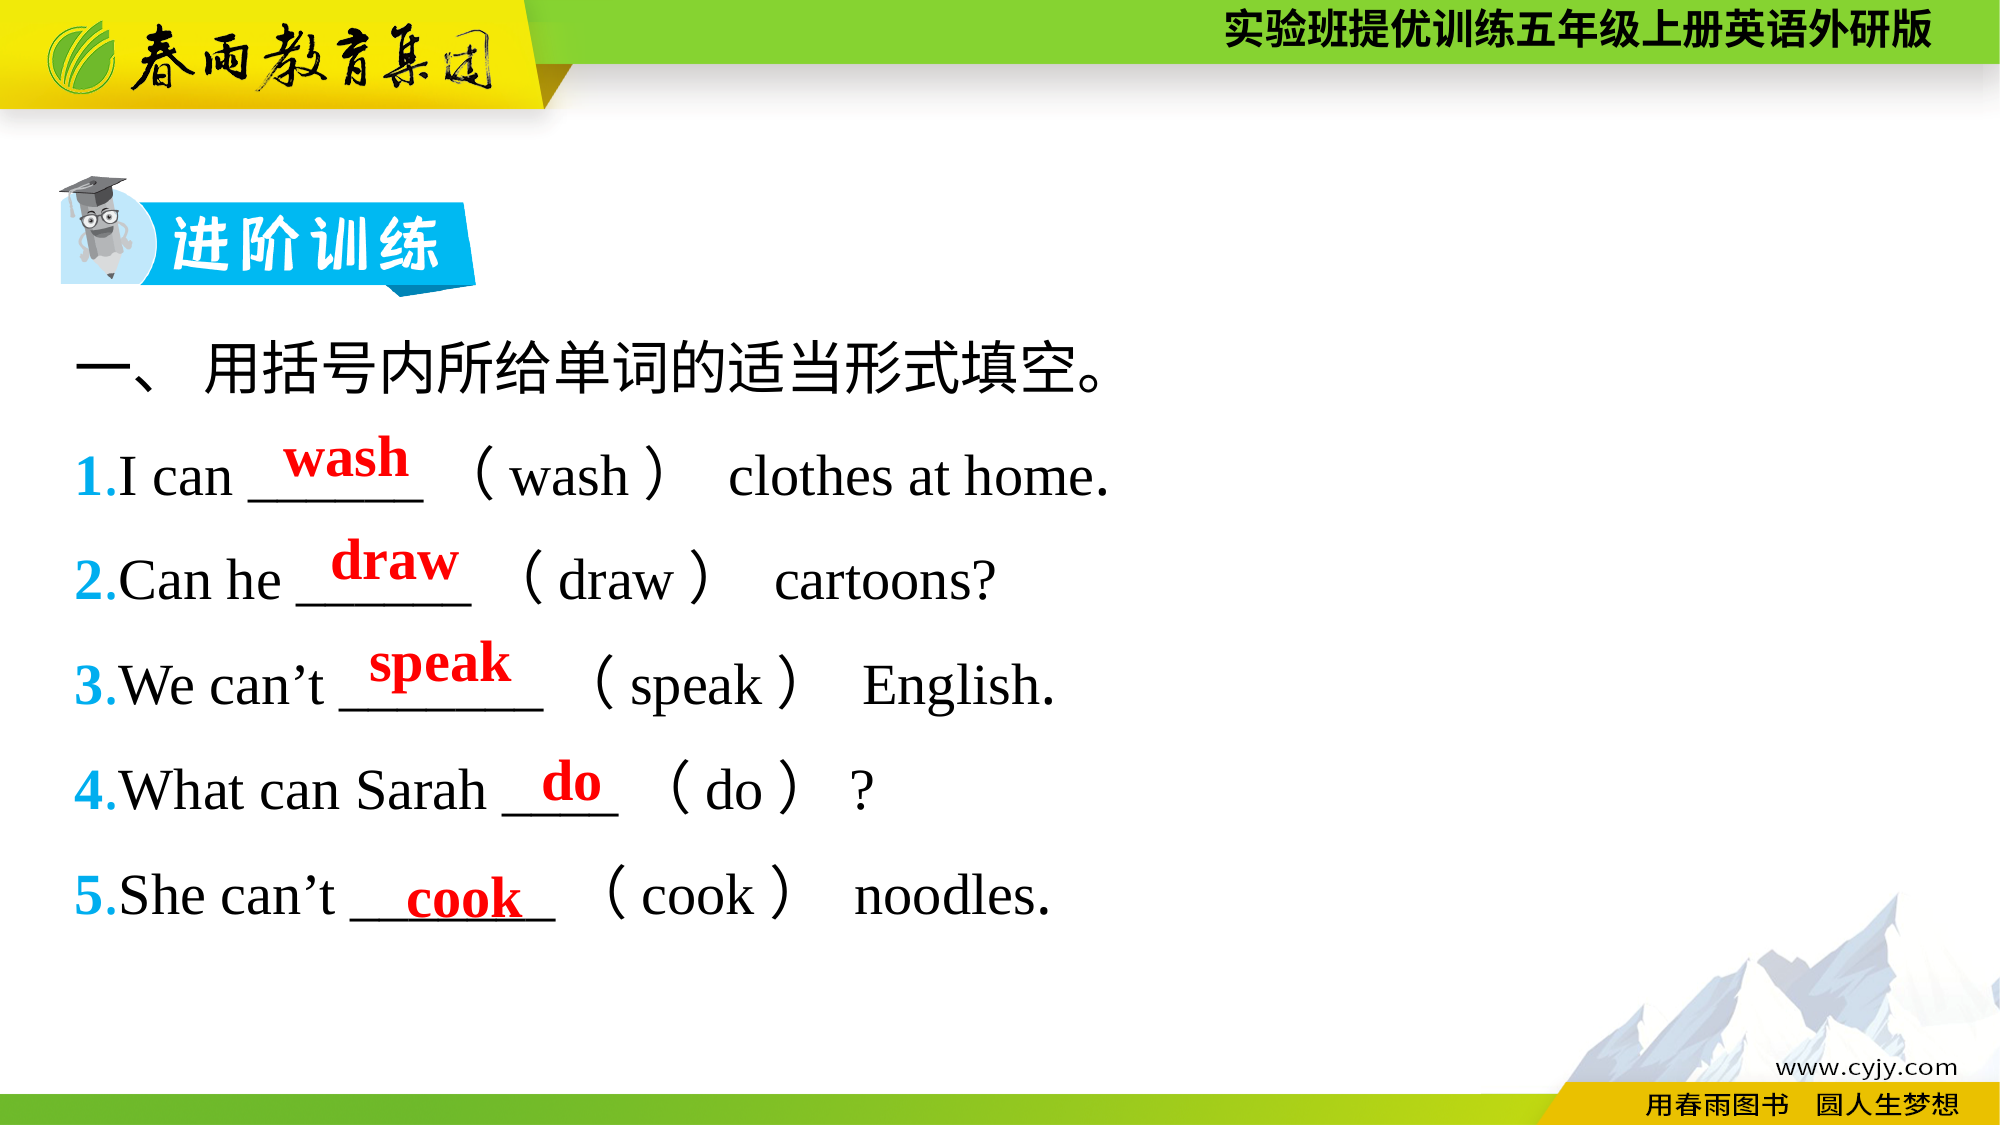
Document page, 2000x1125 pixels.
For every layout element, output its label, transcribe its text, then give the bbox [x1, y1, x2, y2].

list 一、 用括号内所给单词的适当形式填空。 1.I can ______（wash） clothes at home. 2.Can he ______（draw） cartoons? 3.We can’t _______（speak） English. 4.What can Sarah ____（do）? 5.She can’t _______（cook） noodles. [59, 289, 1944, 941]
text_box speak [354, 615, 527, 701]
text_box cook [391, 816, 539, 937]
text_box do [526, 735, 619, 820]
text_box draw [315, 513, 475, 599]
text_box wash [268, 410, 425, 496]
picture [0, 0, 2000, 1125]
